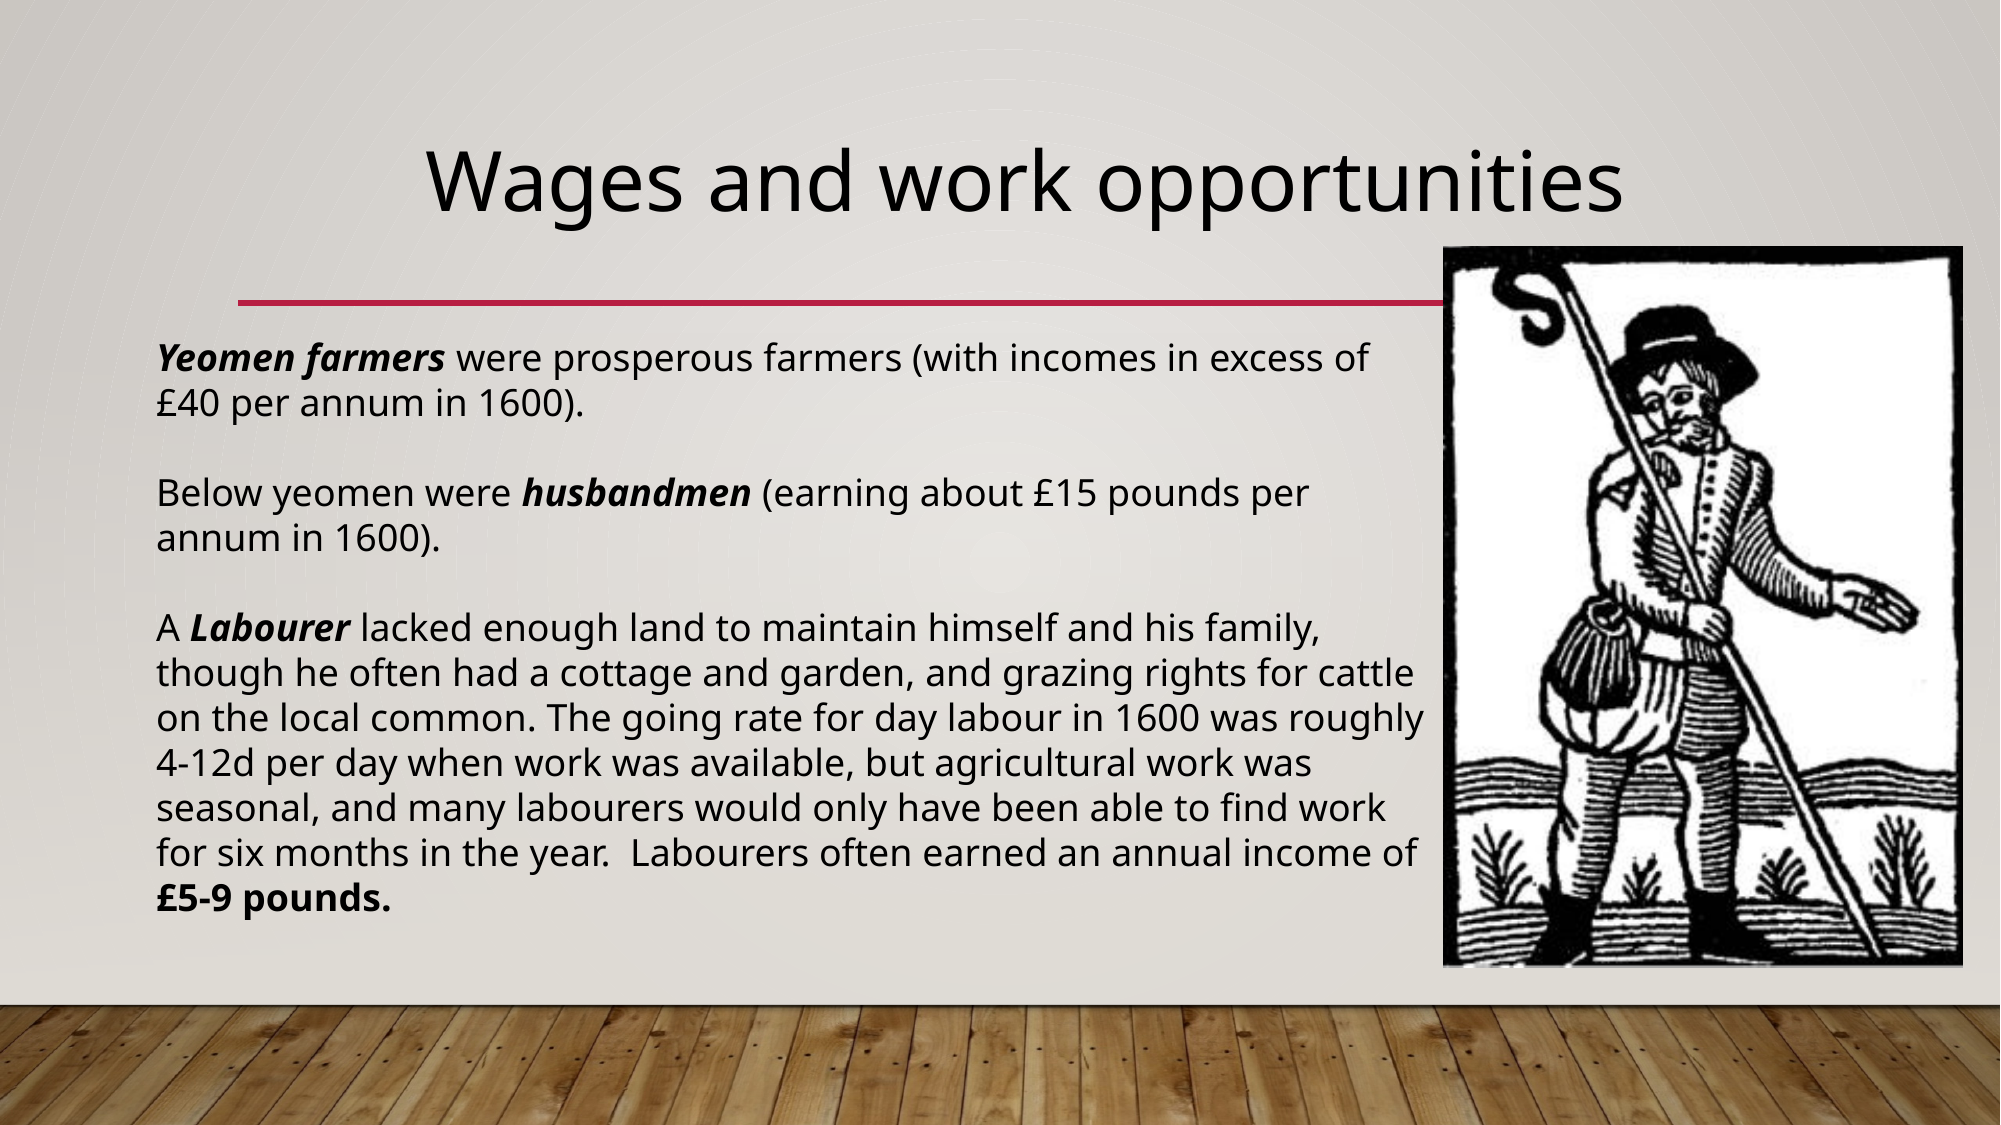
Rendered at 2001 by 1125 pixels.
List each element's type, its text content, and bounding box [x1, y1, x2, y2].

text_box Yeomen farmers were prosperous farmers (with incomes in excess of £40 per annum in 1600). Below yeomen were husbandmen (earning about £15 pounds per annum in 1600). A Labourer lacked enough land to maintain himself and his family, though he often had a cottage and garden, and grazing rights for cattle on the local common. The going rate for day labour in 1600 was roughly 4-12d per day when work was available, but agricultural work was seasonal, and many labourers would only have been able to find work for six months in the year. Labourers often earned an annual income of £5-9 pounds. [141, 326, 1443, 927]
picture [0, 1005, 2000, 1125]
title Wages and work opportunities [238, 131, 1814, 305]
picture [1443, 246, 1963, 968]
